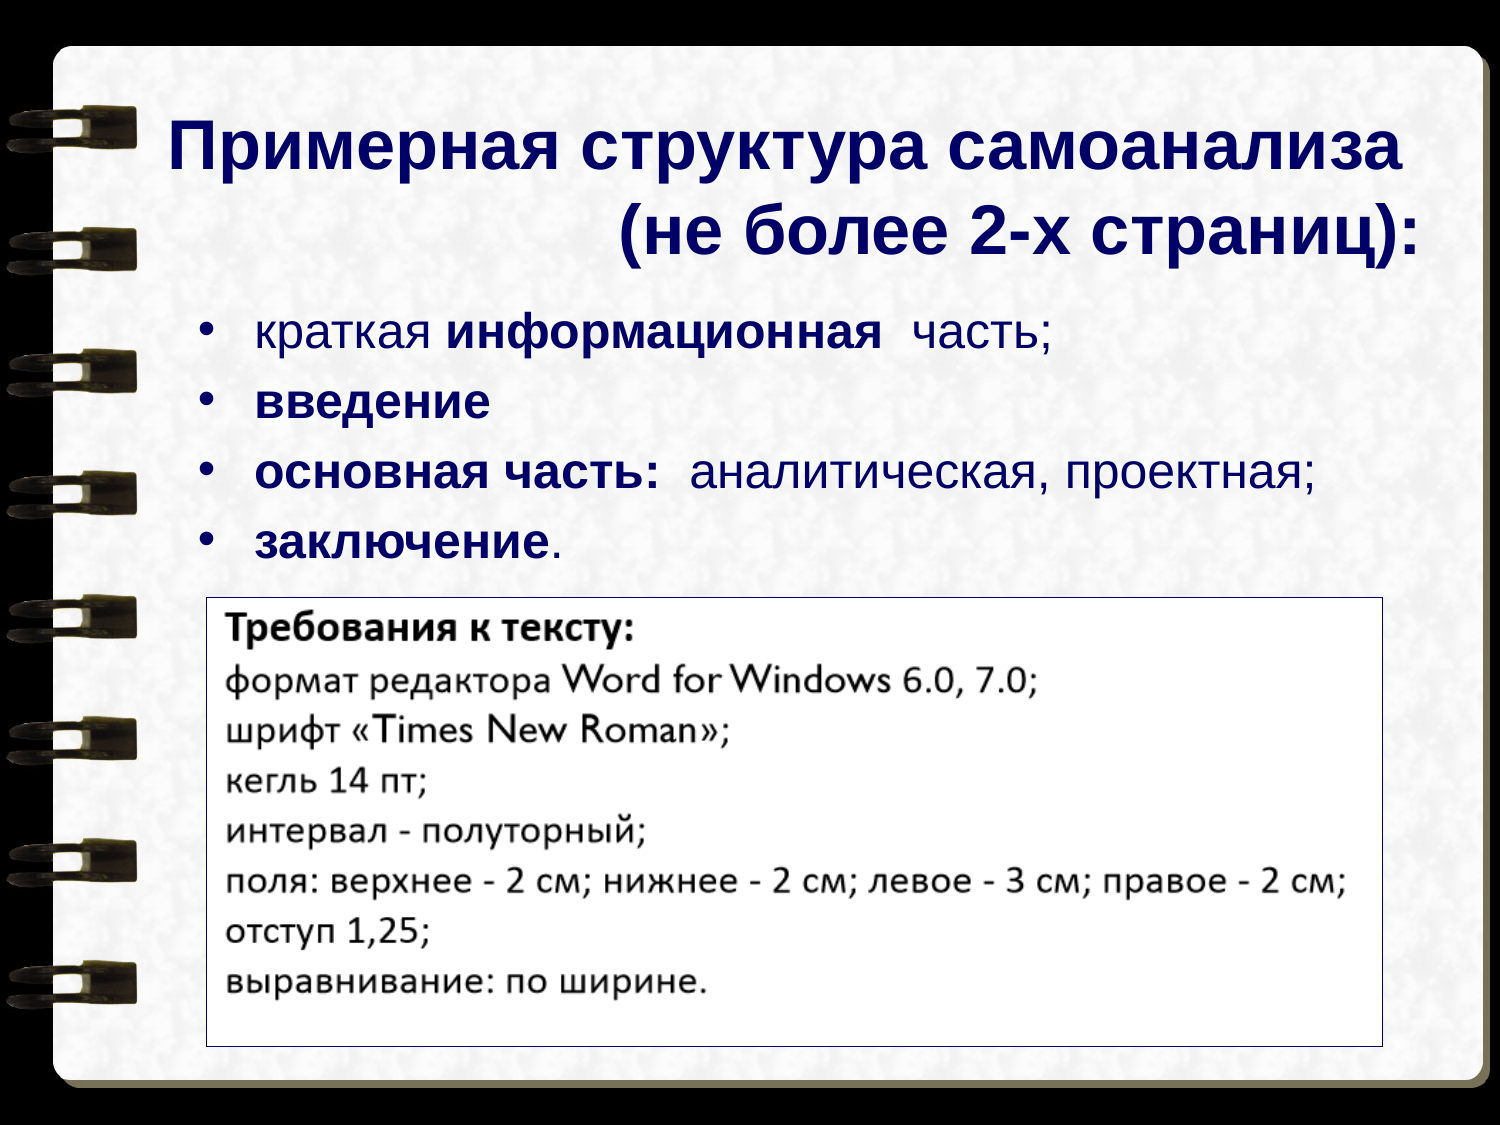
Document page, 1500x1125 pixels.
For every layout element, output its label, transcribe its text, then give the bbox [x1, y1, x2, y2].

title Примерная структура самоанализа (не более 2-х страниц): [88, 90, 1439, 278]
list краткая информационная часть; введение основная часть: аналитическая, проектная; заключение. [183, 290, 1459, 1034]
picture [0, 0, 1500, 1125]
